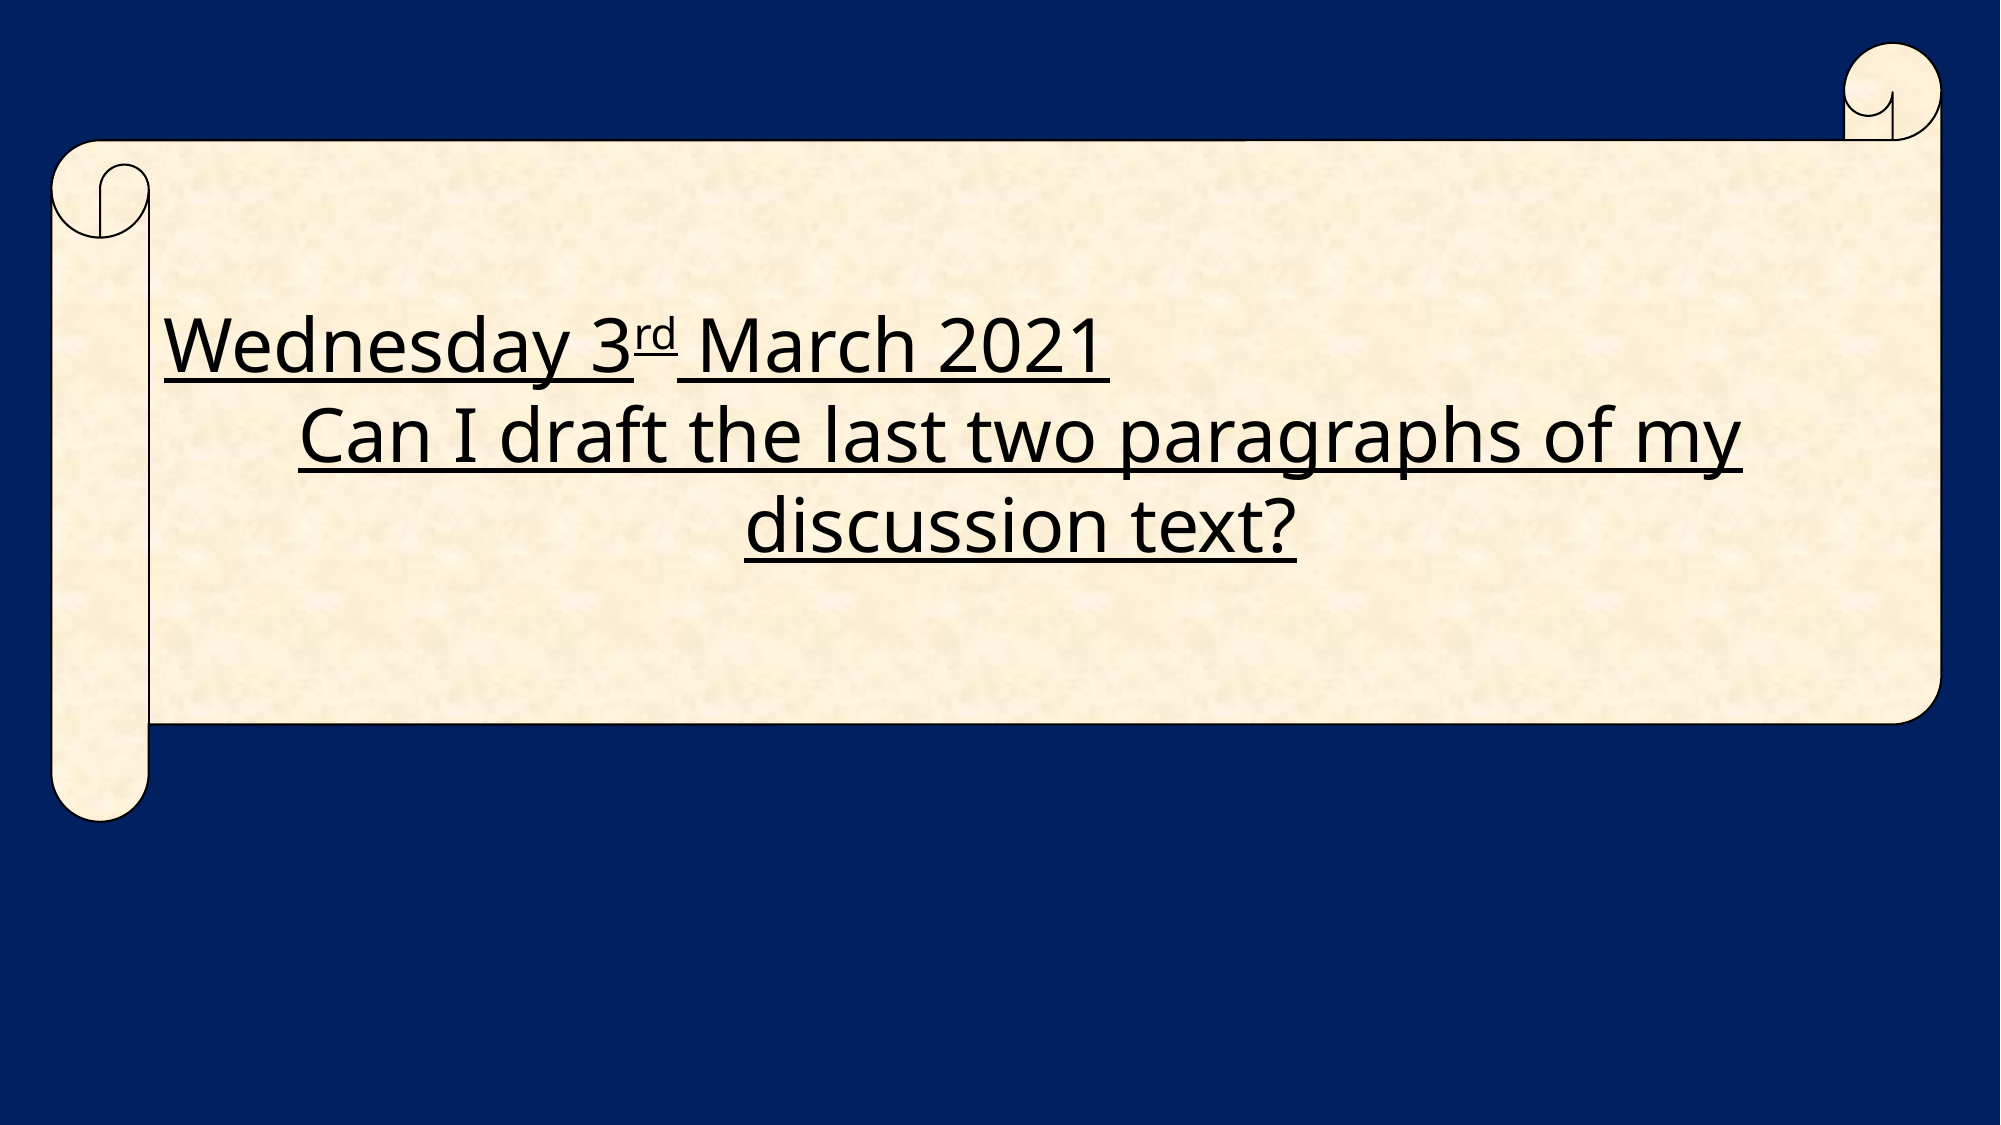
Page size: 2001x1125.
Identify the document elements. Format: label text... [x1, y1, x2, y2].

text_box Wednesday 3rd March 2021 Can I draft the last two paragraphs of my discussion text? [50, 41, 1943, 823]
